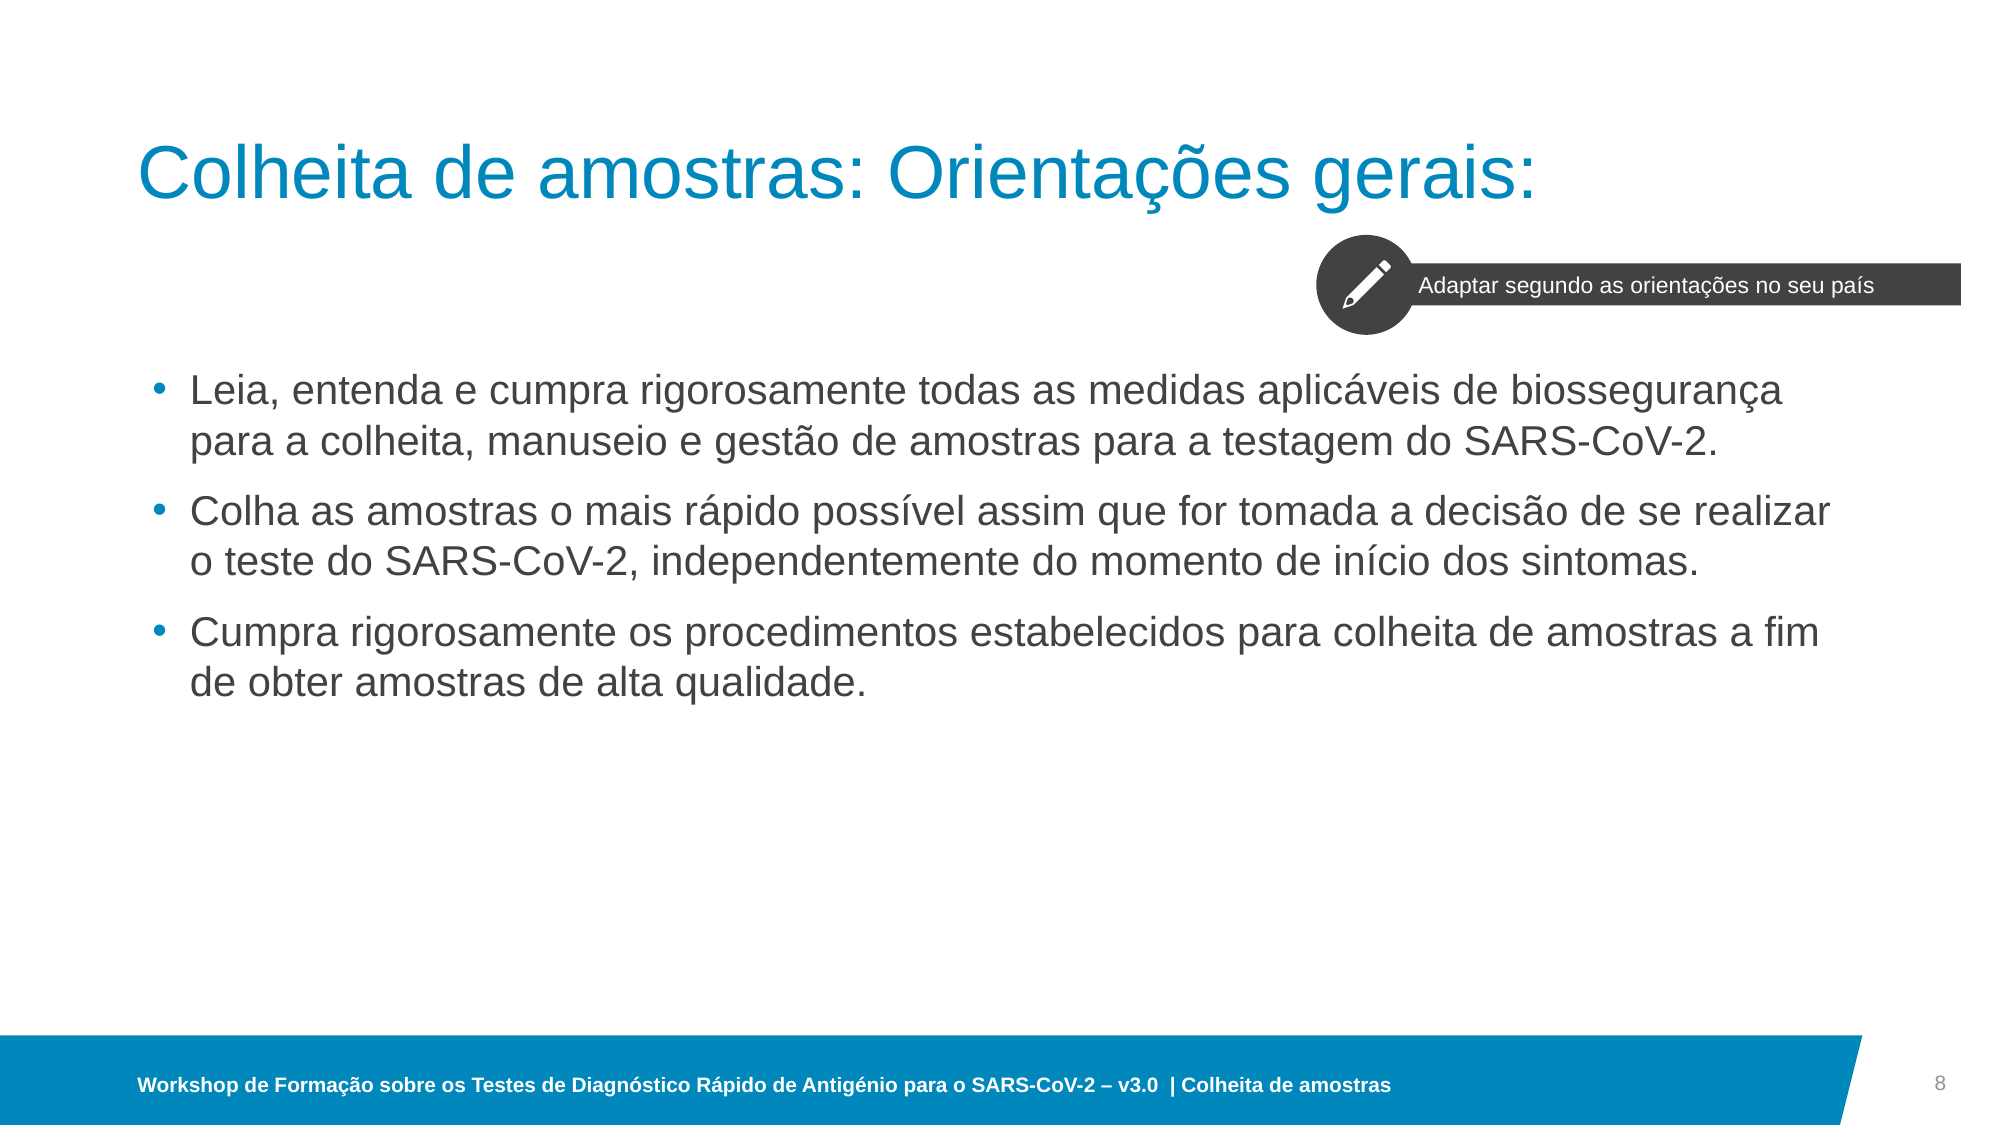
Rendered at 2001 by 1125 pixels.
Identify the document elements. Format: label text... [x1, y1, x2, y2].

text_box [1317, 235, 1961, 334]
slide_number 8 [1862, 1035, 1947, 1125]
footer Workshop de Formação sobre os Testes de Diagnóstico Rápido de Antigénio para o SARS-CoV-2 – v3.0 | Colheita de amostras [137, 1042, 1492, 1125]
title Colheita de amostras: Orientações gerais: [137, 59, 1863, 215]
list Leia, entenda e cumpra rigorosamente todas as medidas aplicáveis de biossegurança para a colheita, manuseio e gestão de amostras para a testagem do SARS-CoV-2. Colha as amostras o mais rápido possível assim que for tomada a decisão de se realizar o teste do SARS-CoV-2, independentemente do momento de início dos sintomas. Cumpra rigorosamente os procedimentos estabelecidos para colheita de amostras a fim de obter amostras de alta qualidade. [137, 284, 1863, 1014]
